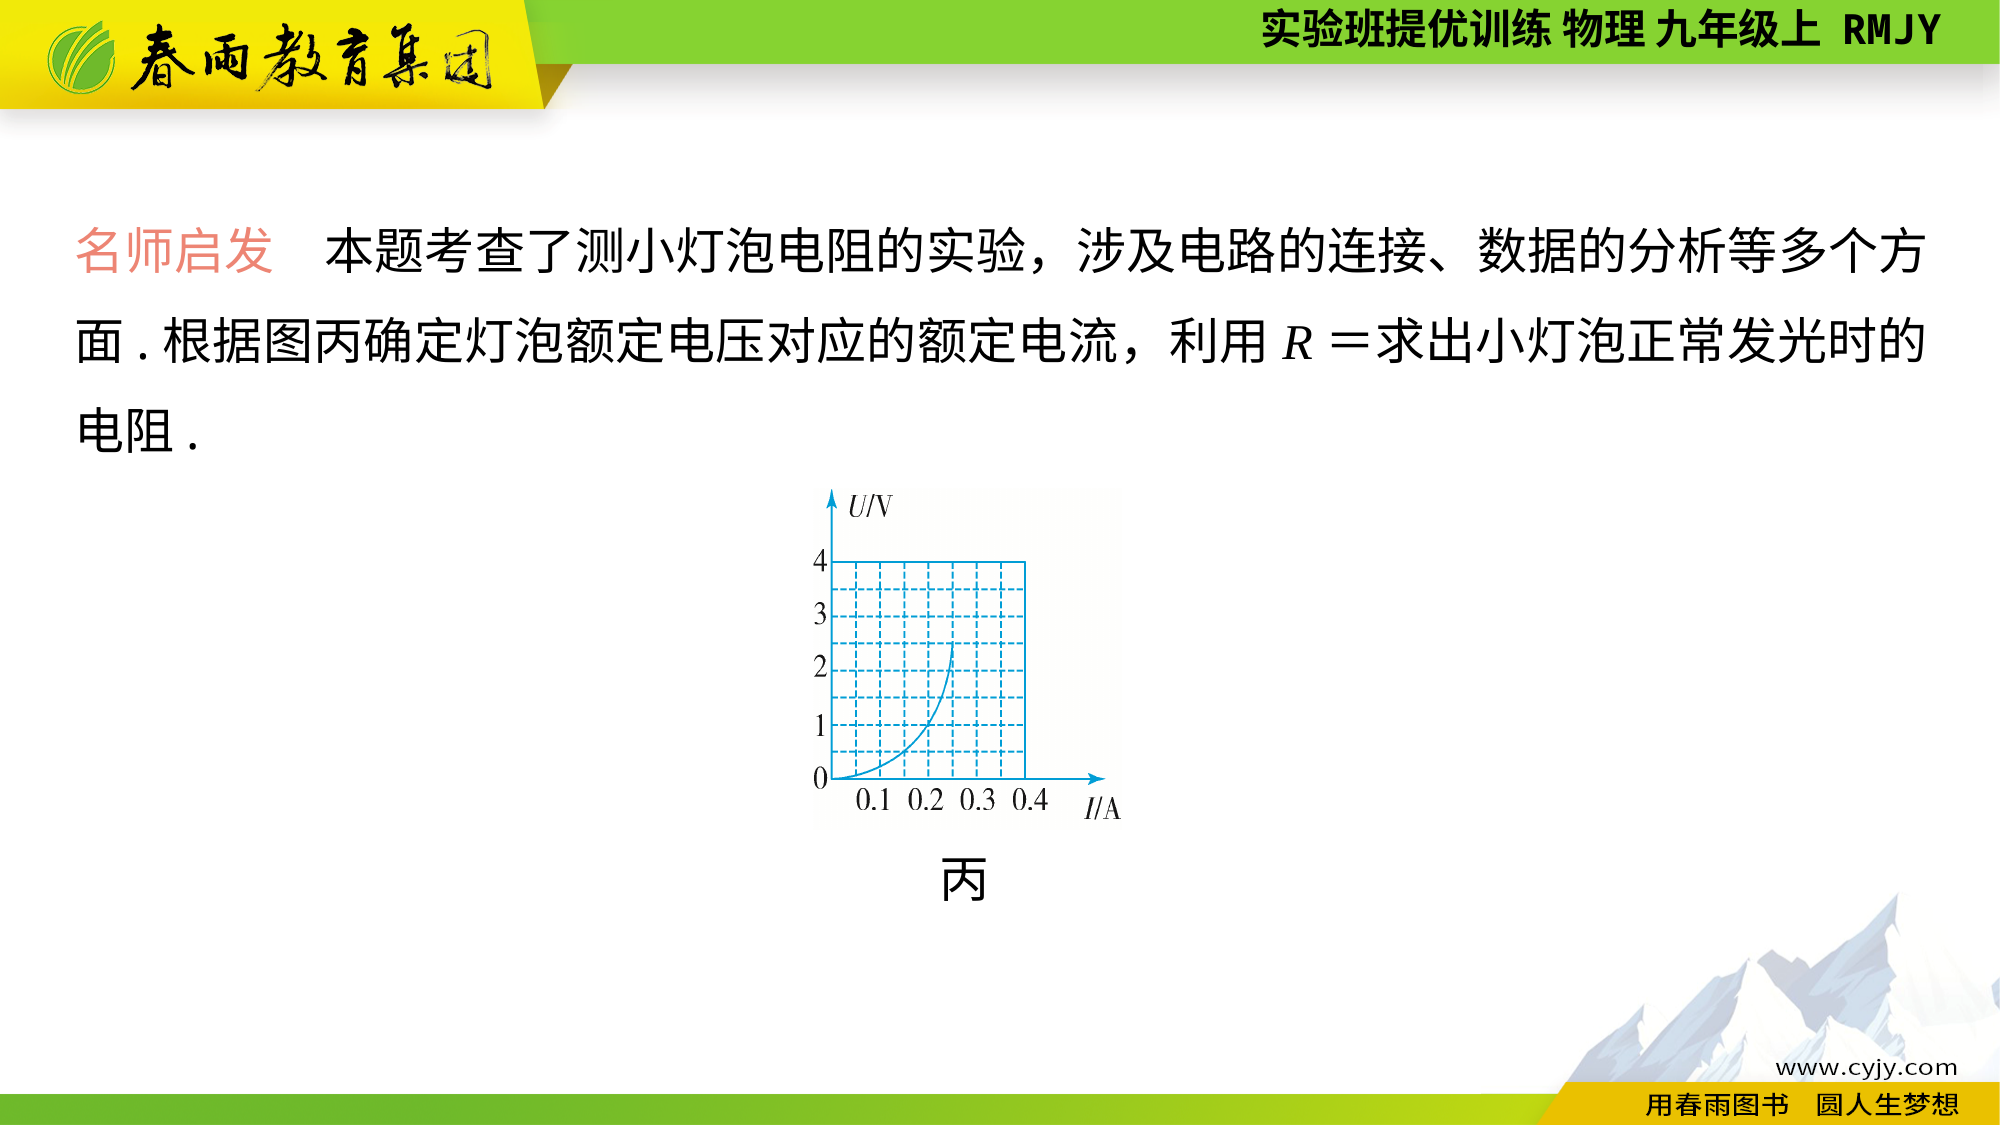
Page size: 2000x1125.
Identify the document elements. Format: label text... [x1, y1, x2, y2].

text_box 丙 [924, 840, 1005, 916]
picture [0, 0, 2000, 1125]
